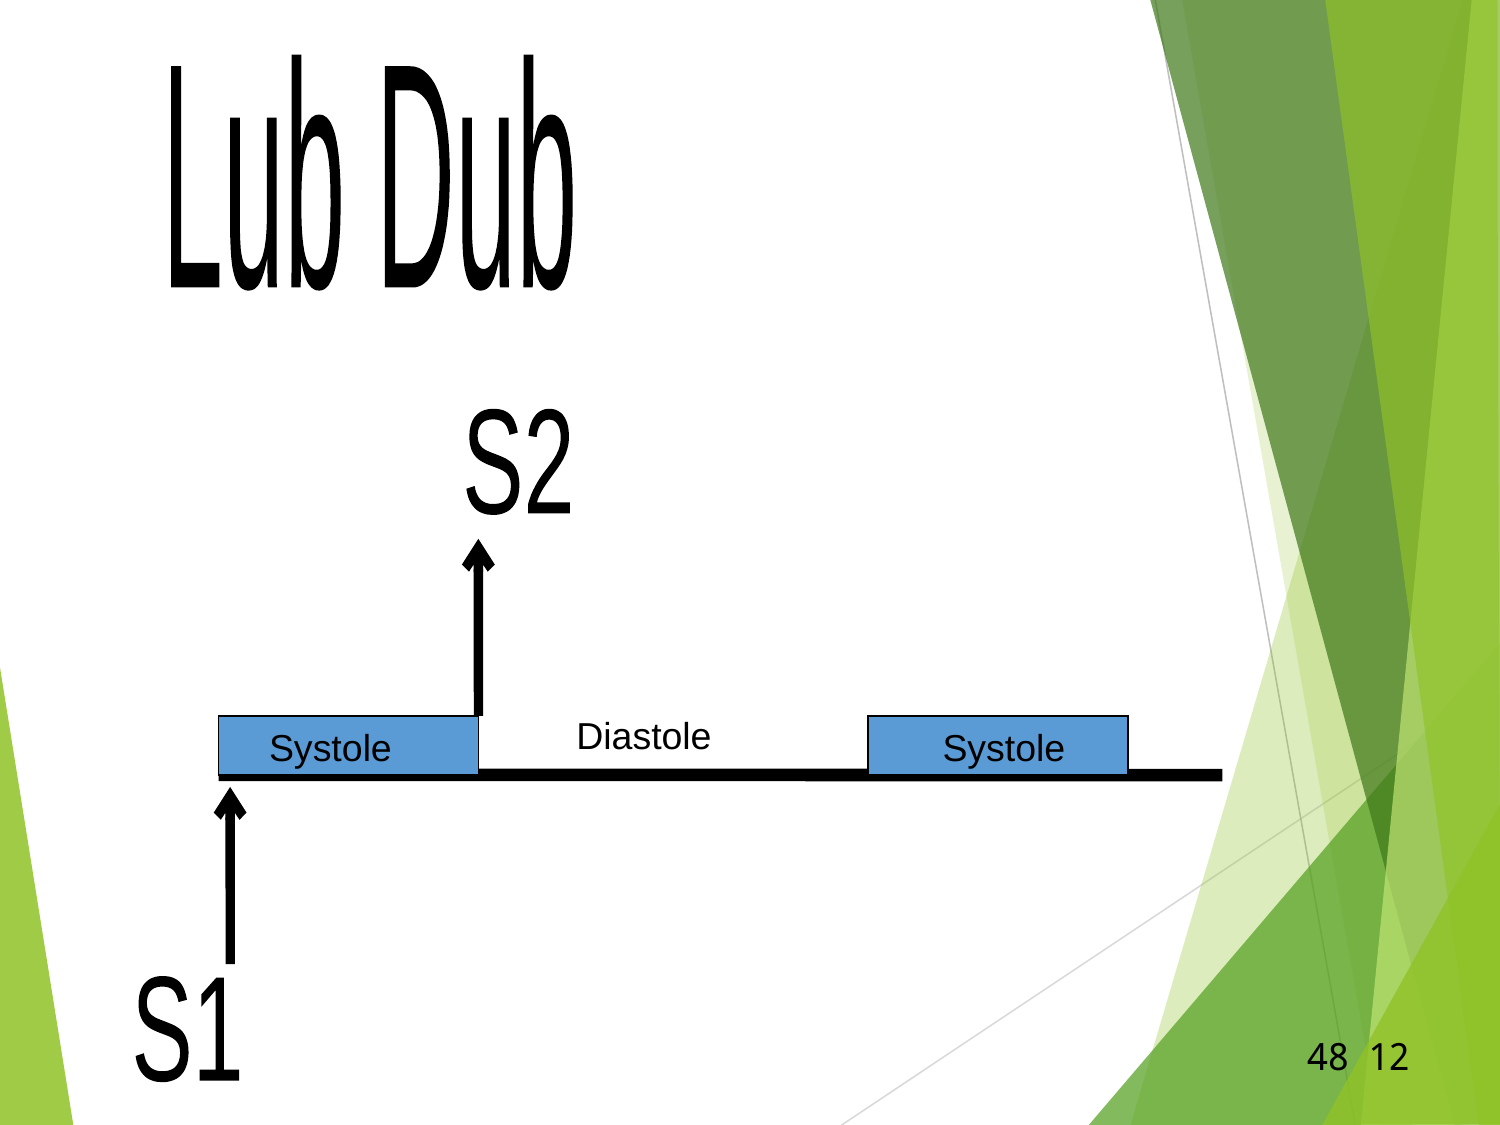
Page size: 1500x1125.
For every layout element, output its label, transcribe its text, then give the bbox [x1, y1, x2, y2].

text_box [407, 716, 479, 775]
text_box 12 48 [1074, 1025, 1425, 1104]
text_box Systole [927, 716, 1081, 777]
text_box [868, 716, 927, 775]
text_box [222, 786, 238, 965]
text_box Diastole [561, 704, 727, 765]
text_box [1081, 716, 1129, 775]
text_box [218, 716, 253, 775]
text_box Systole [253, 716, 407, 777]
